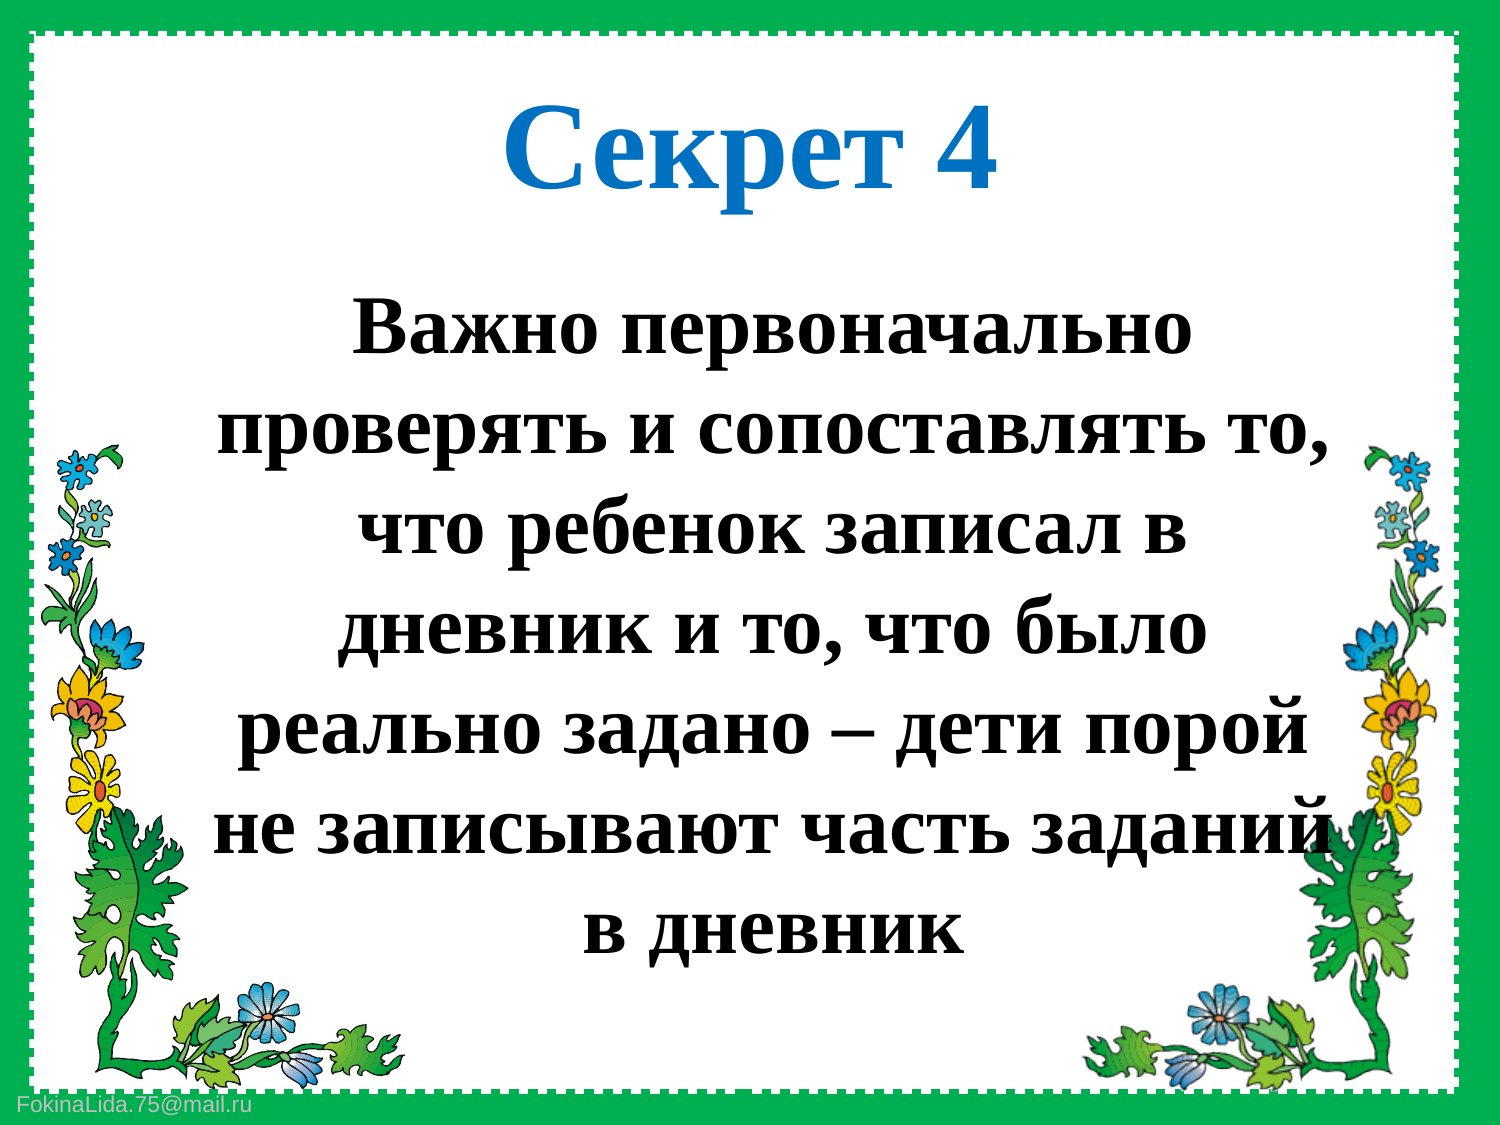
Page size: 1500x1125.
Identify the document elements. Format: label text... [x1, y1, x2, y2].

title Секрет 4 [75, 45, 1425, 233]
picture [1080, 444, 1448, 1093]
list Важно первоначально проверять и сопоставлять то, что ребенок записал в дневник и то, что было реально задано – дети порой не записывают часть заданий в дневник [183, 262, 1365, 1005]
